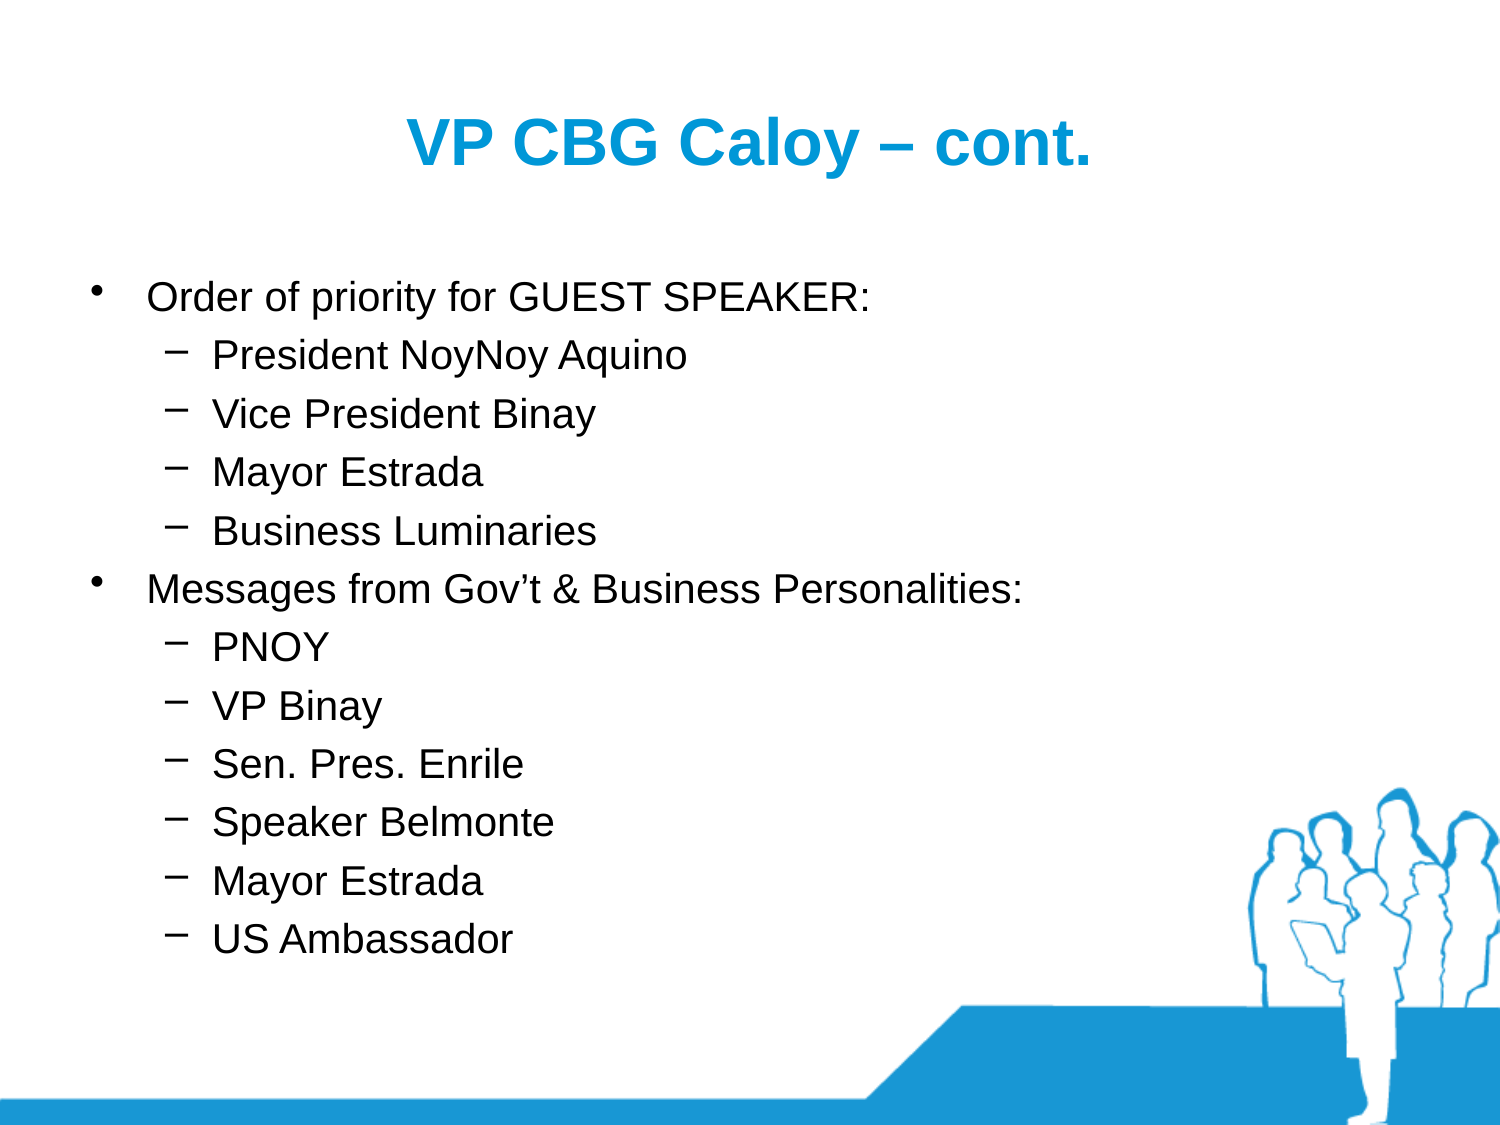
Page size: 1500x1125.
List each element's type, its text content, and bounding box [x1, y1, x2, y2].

title VP CBG Caloy – cont. [74, 44, 1426, 233]
list Order of priority for GUEST SPEAKER: President NoyNoy Aquino Vice President Binay Mayor Estrada Business Luminaries Messages from Gov’t & Business Personalities: PNOY VP Binay Sen. Pres. Enrile Speaker Belmonte Mayor Estrada US Ambassador [74, 262, 1426, 1006]
picture [0, 0, 1500, 1125]
